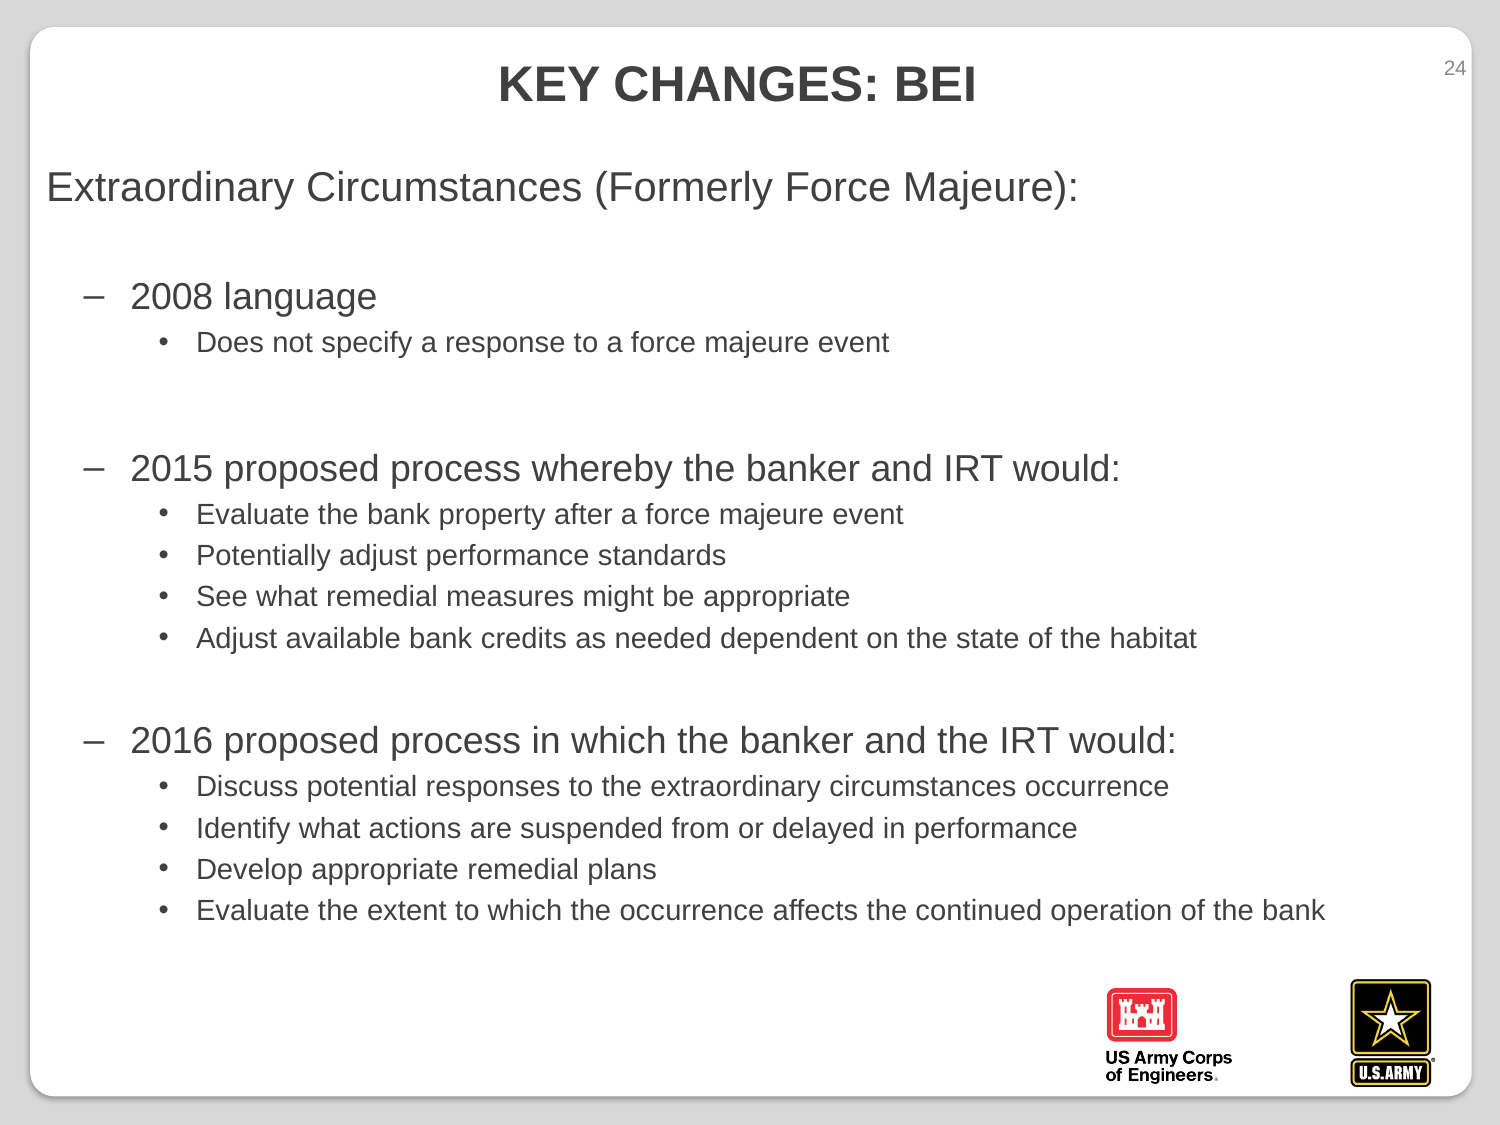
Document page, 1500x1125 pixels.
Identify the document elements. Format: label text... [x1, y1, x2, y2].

slide_number 24 [1362, 37, 1482, 98]
title Key Changes: BEI [49, 44, 1426, 151]
list Extraordinary Circumstances (Formerly Force Majeure): 2008 language Does not specify a response to a force majeure event 2015 proposed process whereby the banker and IRT would: Evaluate the bank property after a force majeure event Potentially adjust performance standards See what remedial measures might be appropriate Adjust available bank credits as needed dependent on the state of the habitat 2016 proposed process in which the banker and the IRT would: Discuss potential responses to the extraordinary circumstances occurrence Identify what actions are suspended from or delayed in performance Develop appropriate remedial plans Evaluate the extent to which the occurrence affects the continued operation of the bank [30, 151, 1441, 973]
picture [1299, 953, 1482, 1113]
picture [1106, 988, 1232, 1084]
